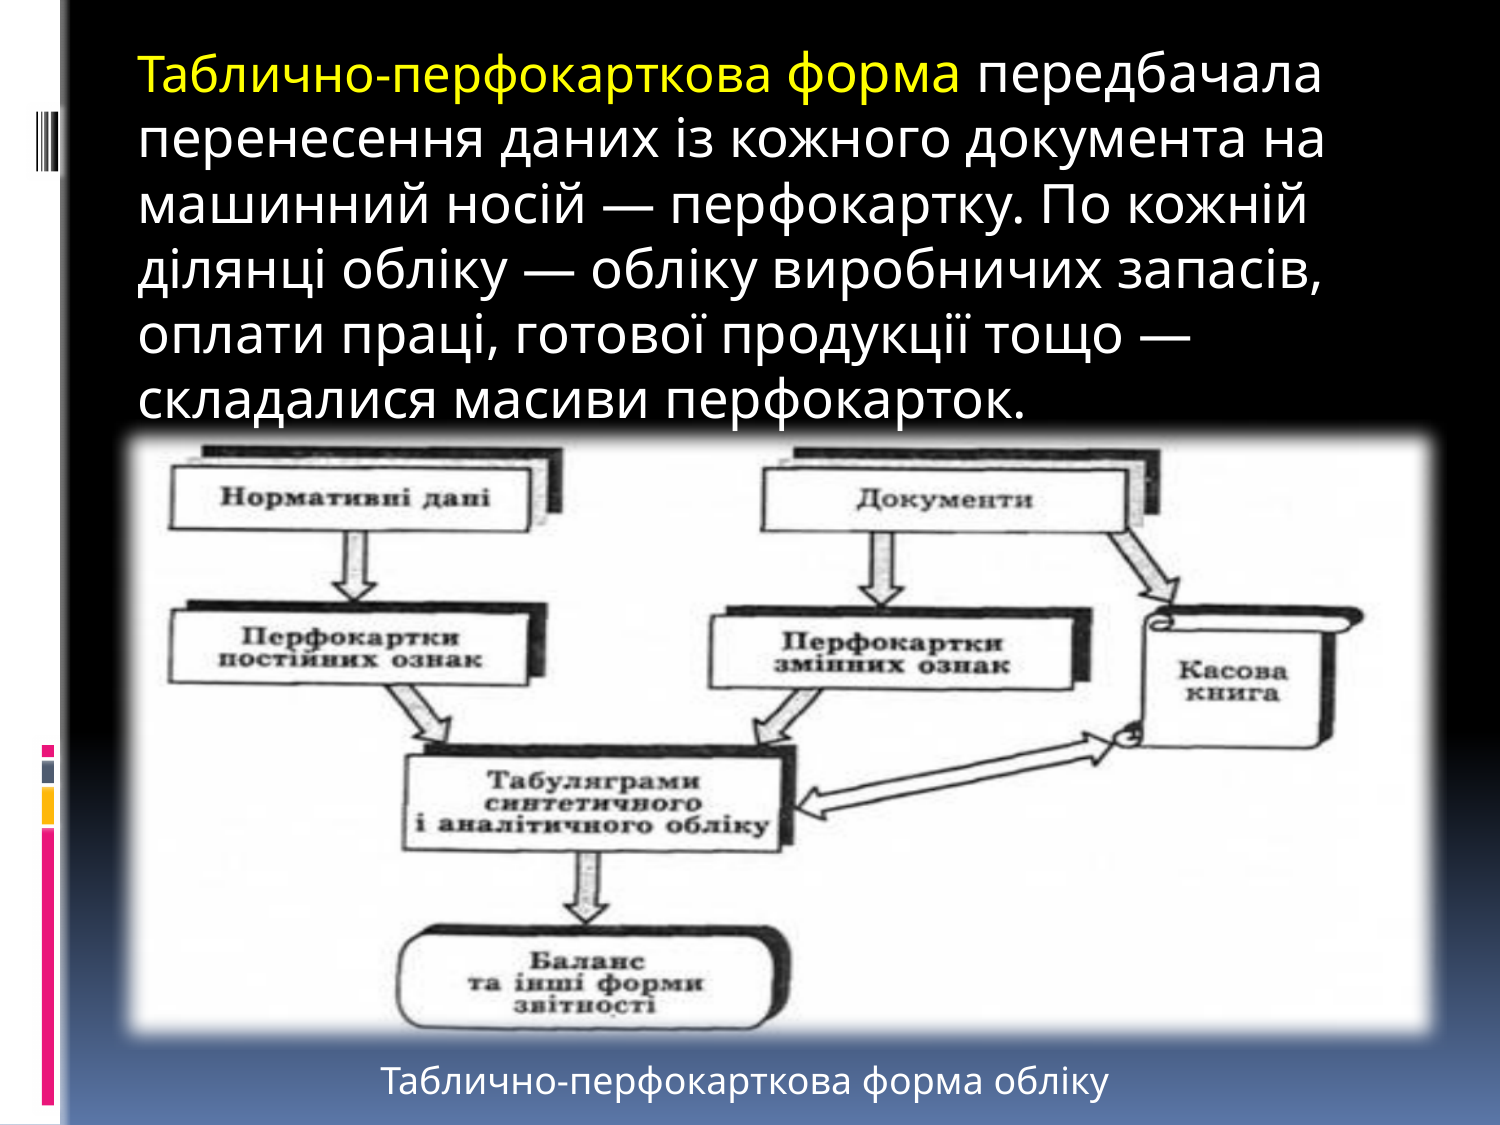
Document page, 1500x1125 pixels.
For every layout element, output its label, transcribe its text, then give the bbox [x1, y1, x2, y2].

list Таблично-перфокарткова форма передбачала перенесення даних із кожного документа на машинний носій — перфокартку. По кожній ділянці обліку — обліку виробничих запасів, оплати праці, готової продукції тощо — складалися масиви перфокарток. [112, 30, 1483, 445]
text_box Таблично-перфокарткова форма обліку [365, 1060, 1125, 1110]
picture [111, 418, 1448, 1050]
